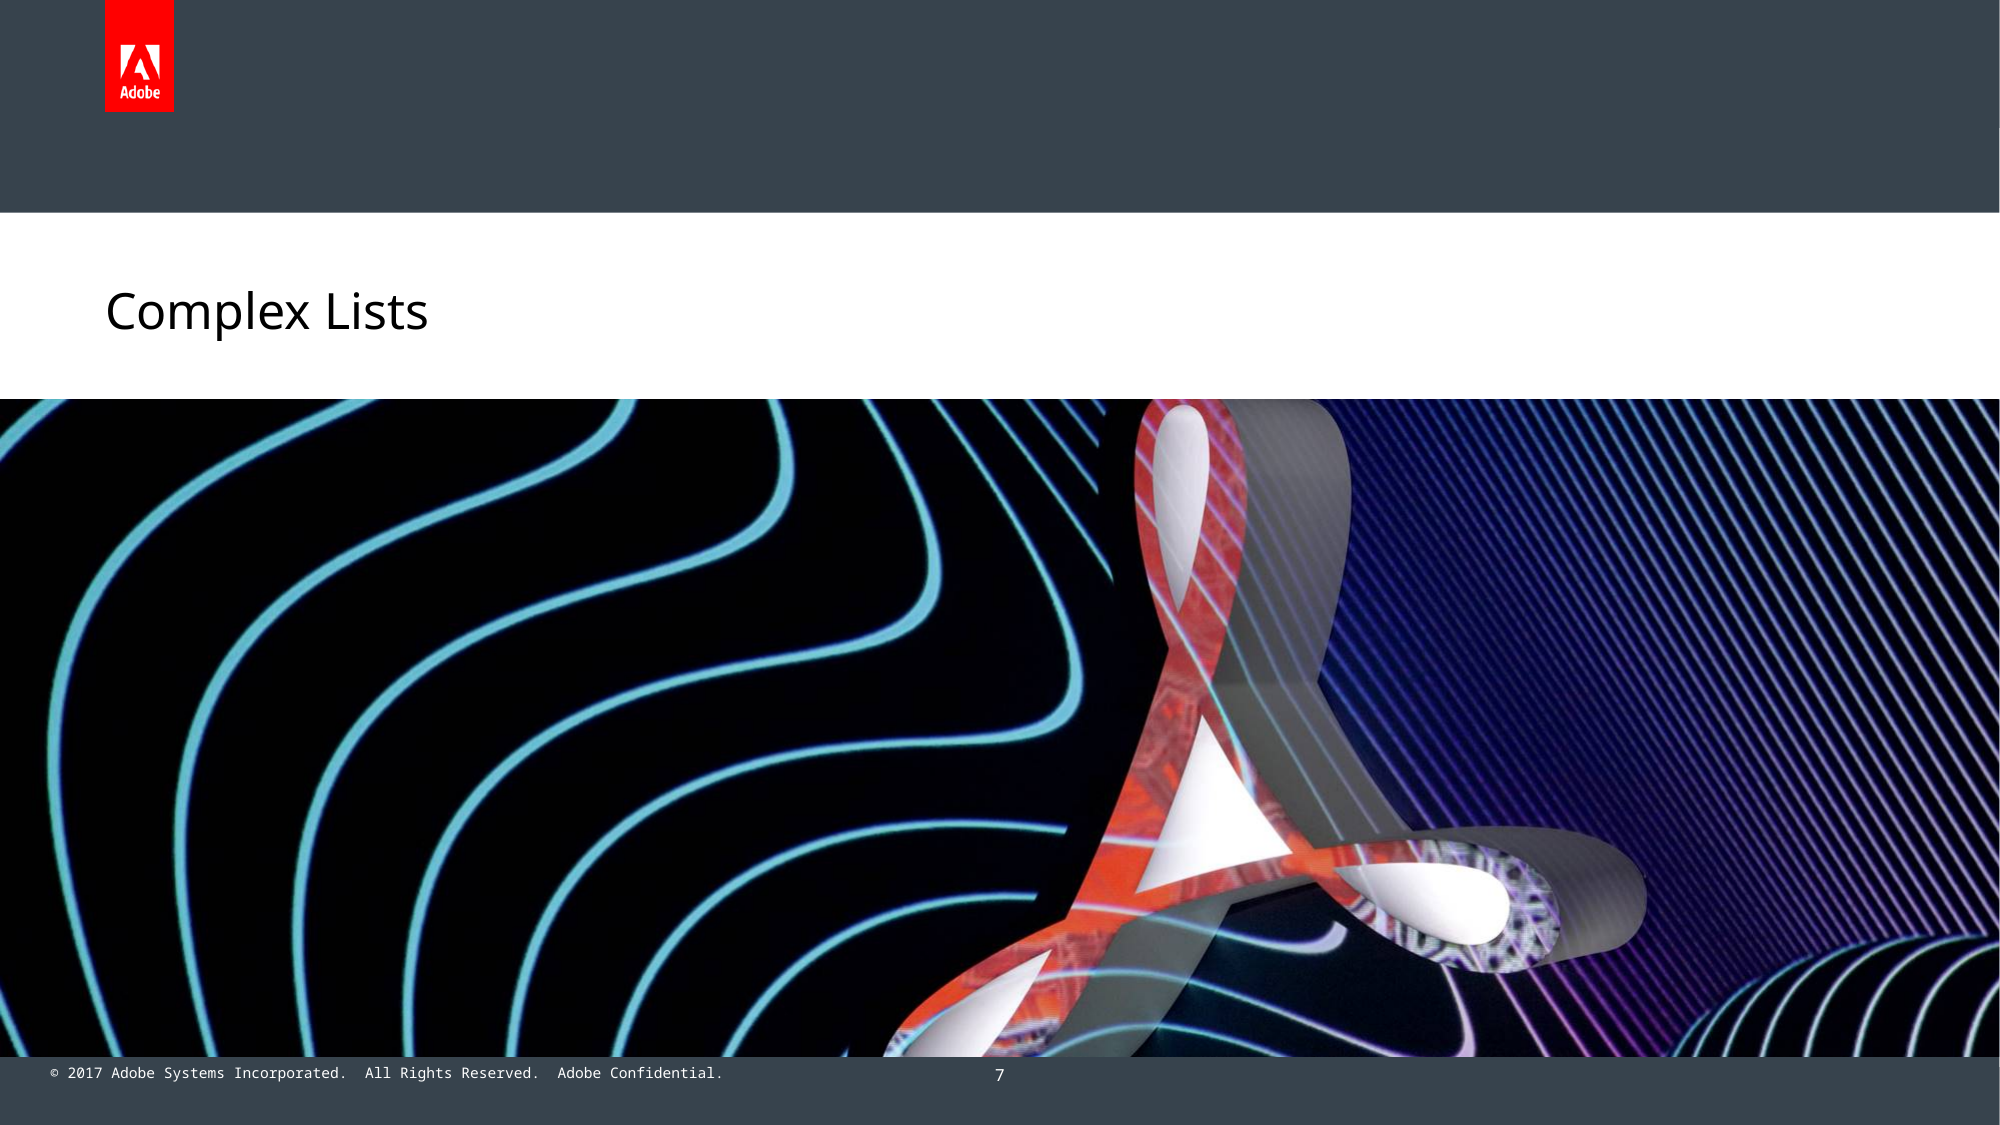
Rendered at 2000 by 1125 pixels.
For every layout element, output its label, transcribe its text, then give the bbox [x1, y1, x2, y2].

title Complex Lists [105, 278, 1897, 340]
picture [0, 399, 2000, 1057]
picture [105, 0, 174, 112]
slide_number 7 [916, 1062, 1083, 1091]
